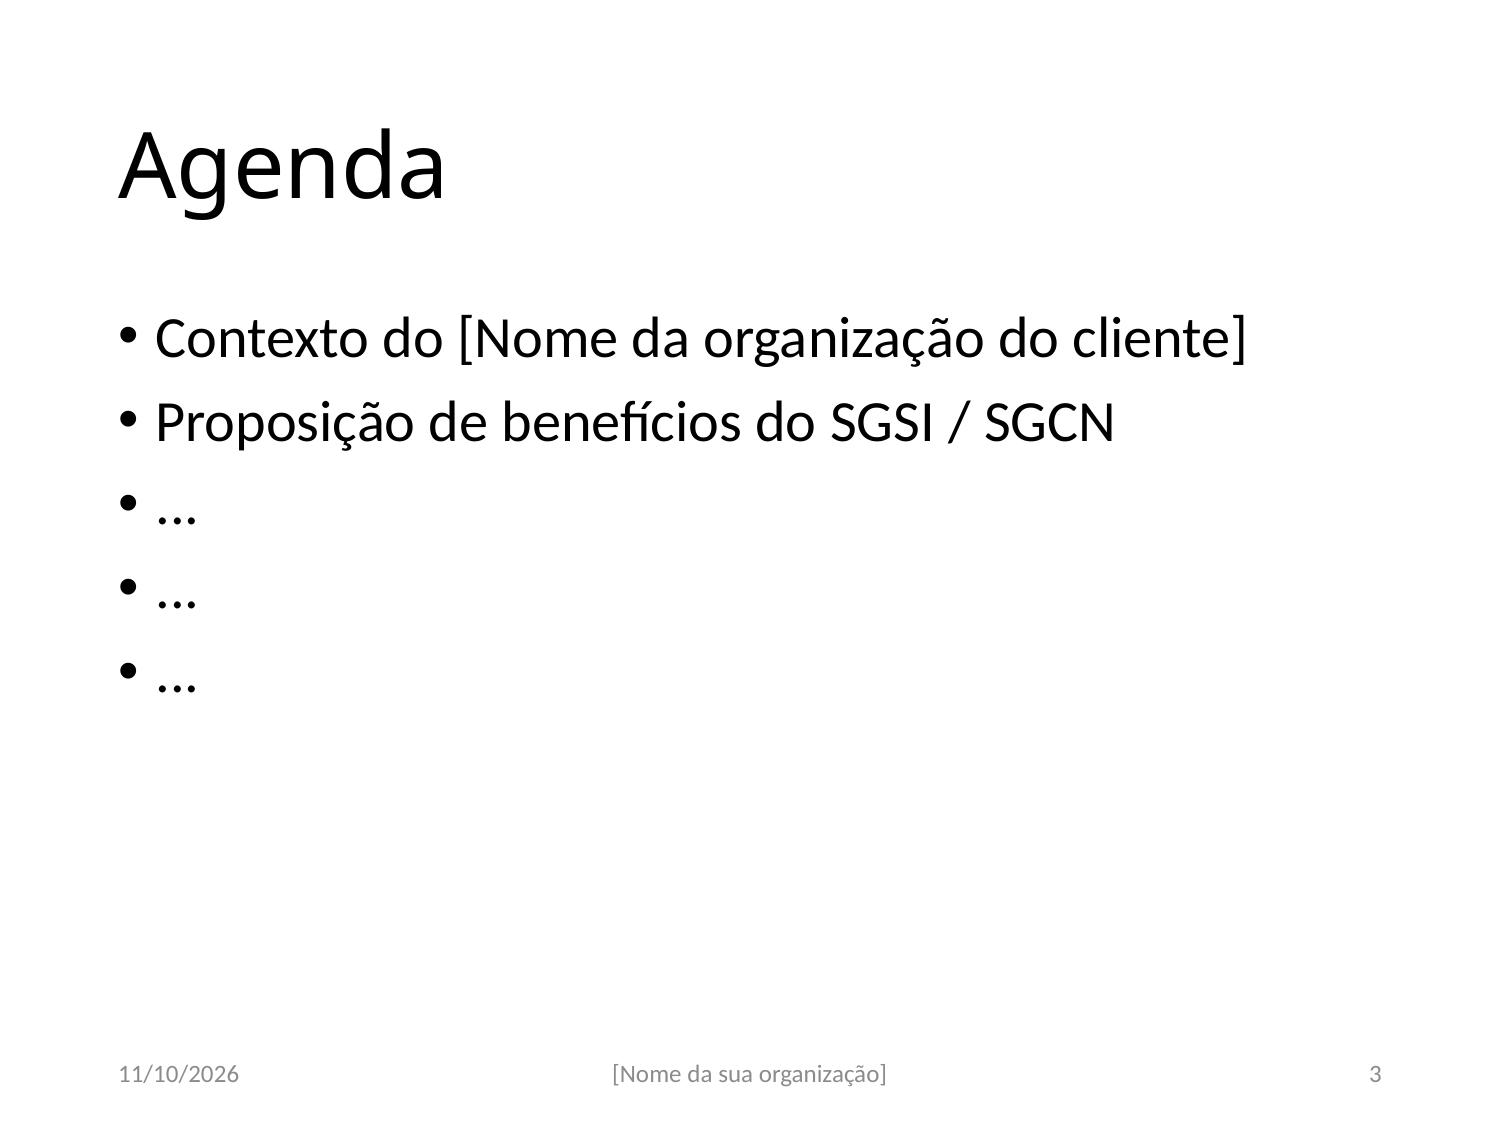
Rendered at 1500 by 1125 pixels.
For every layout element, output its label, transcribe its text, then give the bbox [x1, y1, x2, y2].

slide_number 07-Sep-17 [103, 1042, 441, 1103]
slide_number 3 [1059, 1042, 1397, 1103]
list Contexto do [Nome da organização do cliente] Proposição de benefícios do SGSI / SGCN ... ... ... [103, 299, 1397, 1014]
footer [Nome da sua organização] [496, 1042, 1004, 1103]
title Agenda [103, 59, 1397, 278]
